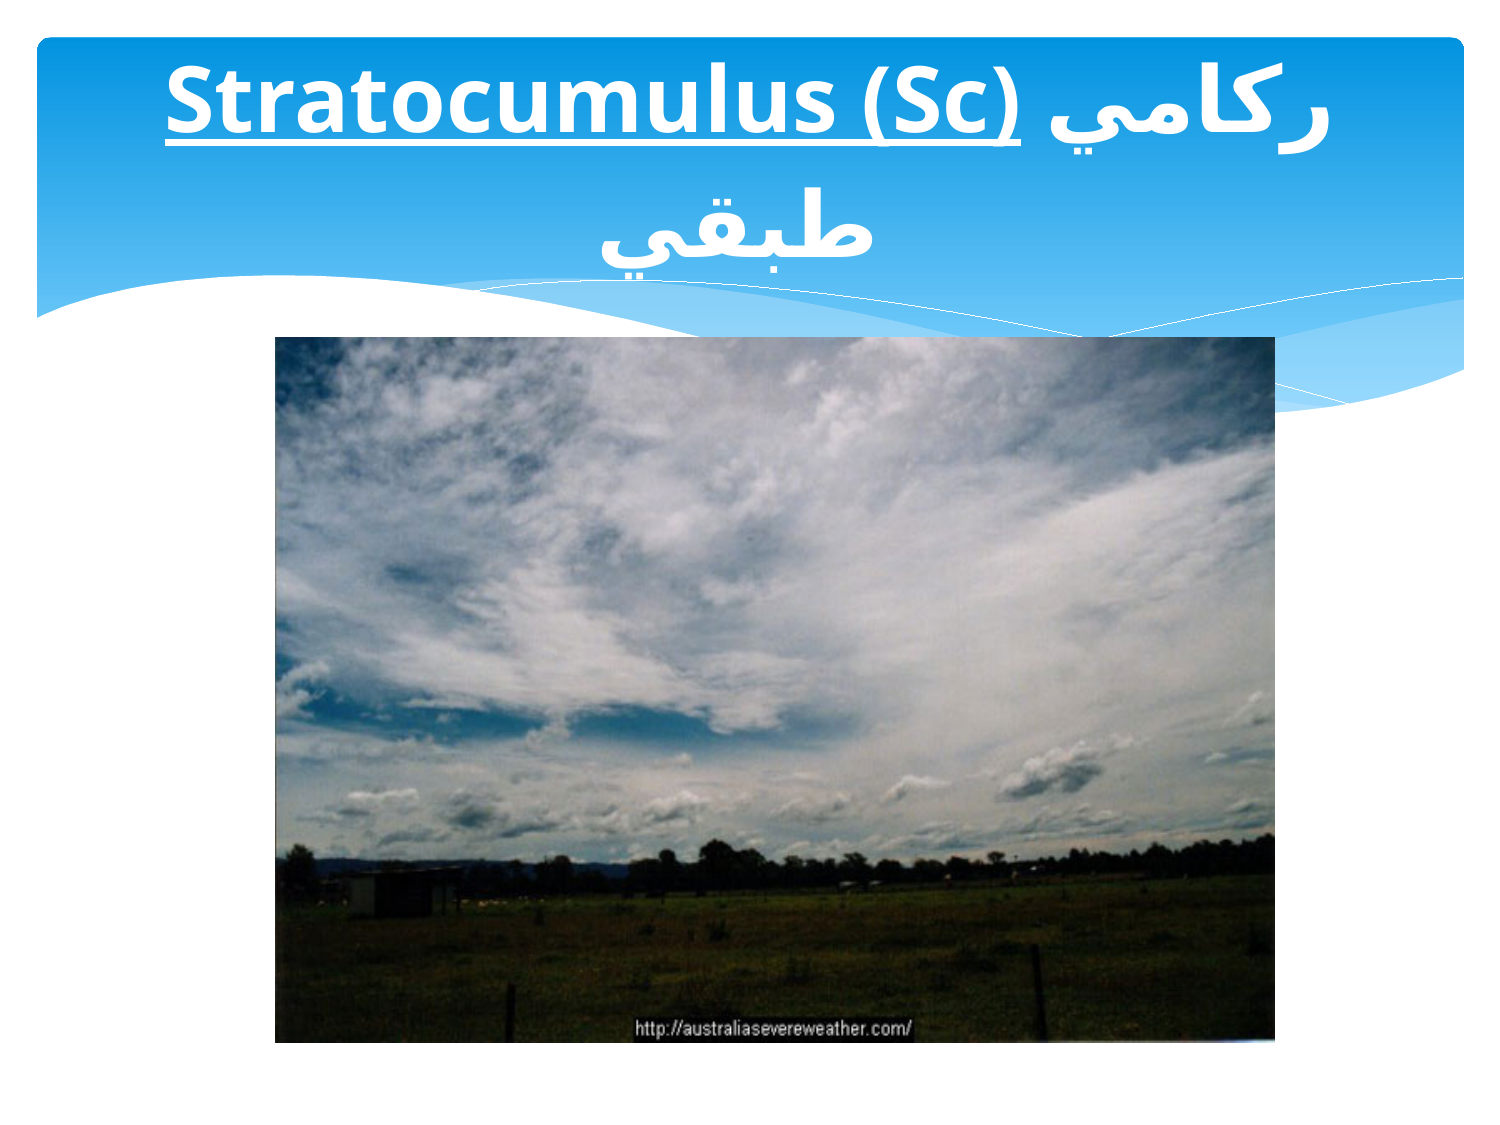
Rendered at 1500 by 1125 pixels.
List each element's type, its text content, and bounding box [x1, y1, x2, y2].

title Stratocumulus (Sc) ركامي طبقي [75, 55, 1425, 261]
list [274, 337, 1276, 1044]
